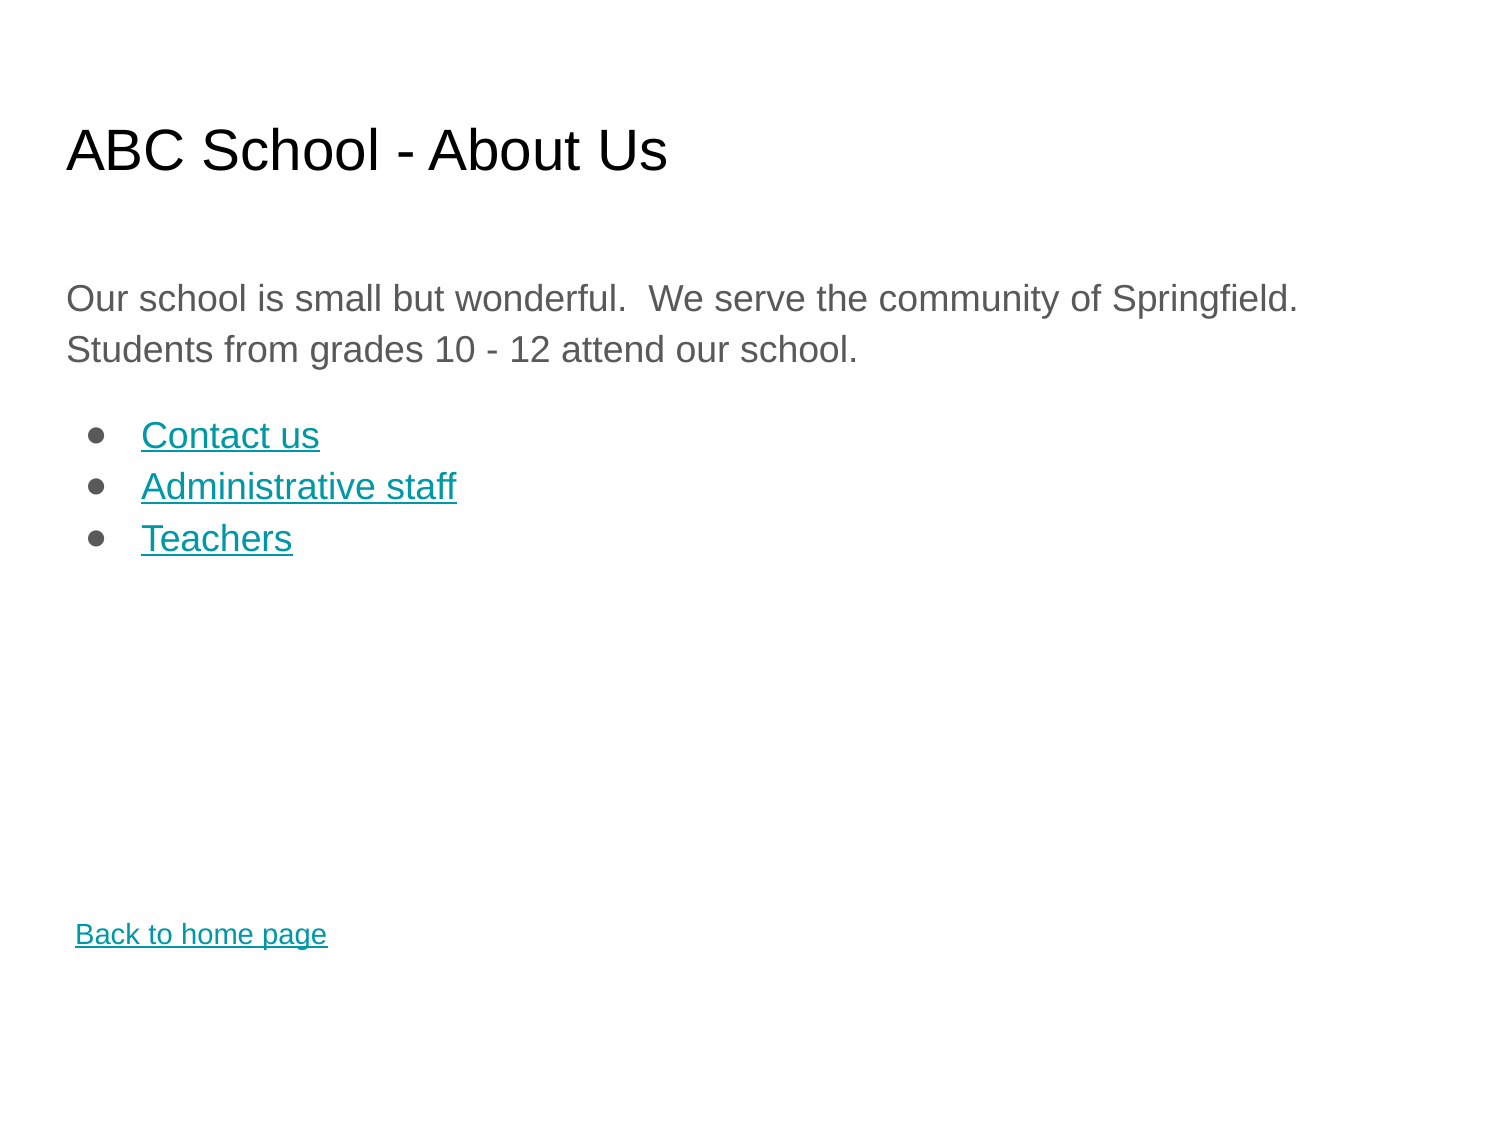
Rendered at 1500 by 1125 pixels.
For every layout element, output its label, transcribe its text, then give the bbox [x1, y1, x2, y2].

text_box Back to home page [59, 900, 1106, 1064]
title ABC School - About Us [51, 97, 1449, 223]
list Our school is small but wonderful. We serve the community of Springfield. Students from grades 10 - 12 attend our school. Contact us Administrative staff Teachers [51, 252, 1449, 1000]
